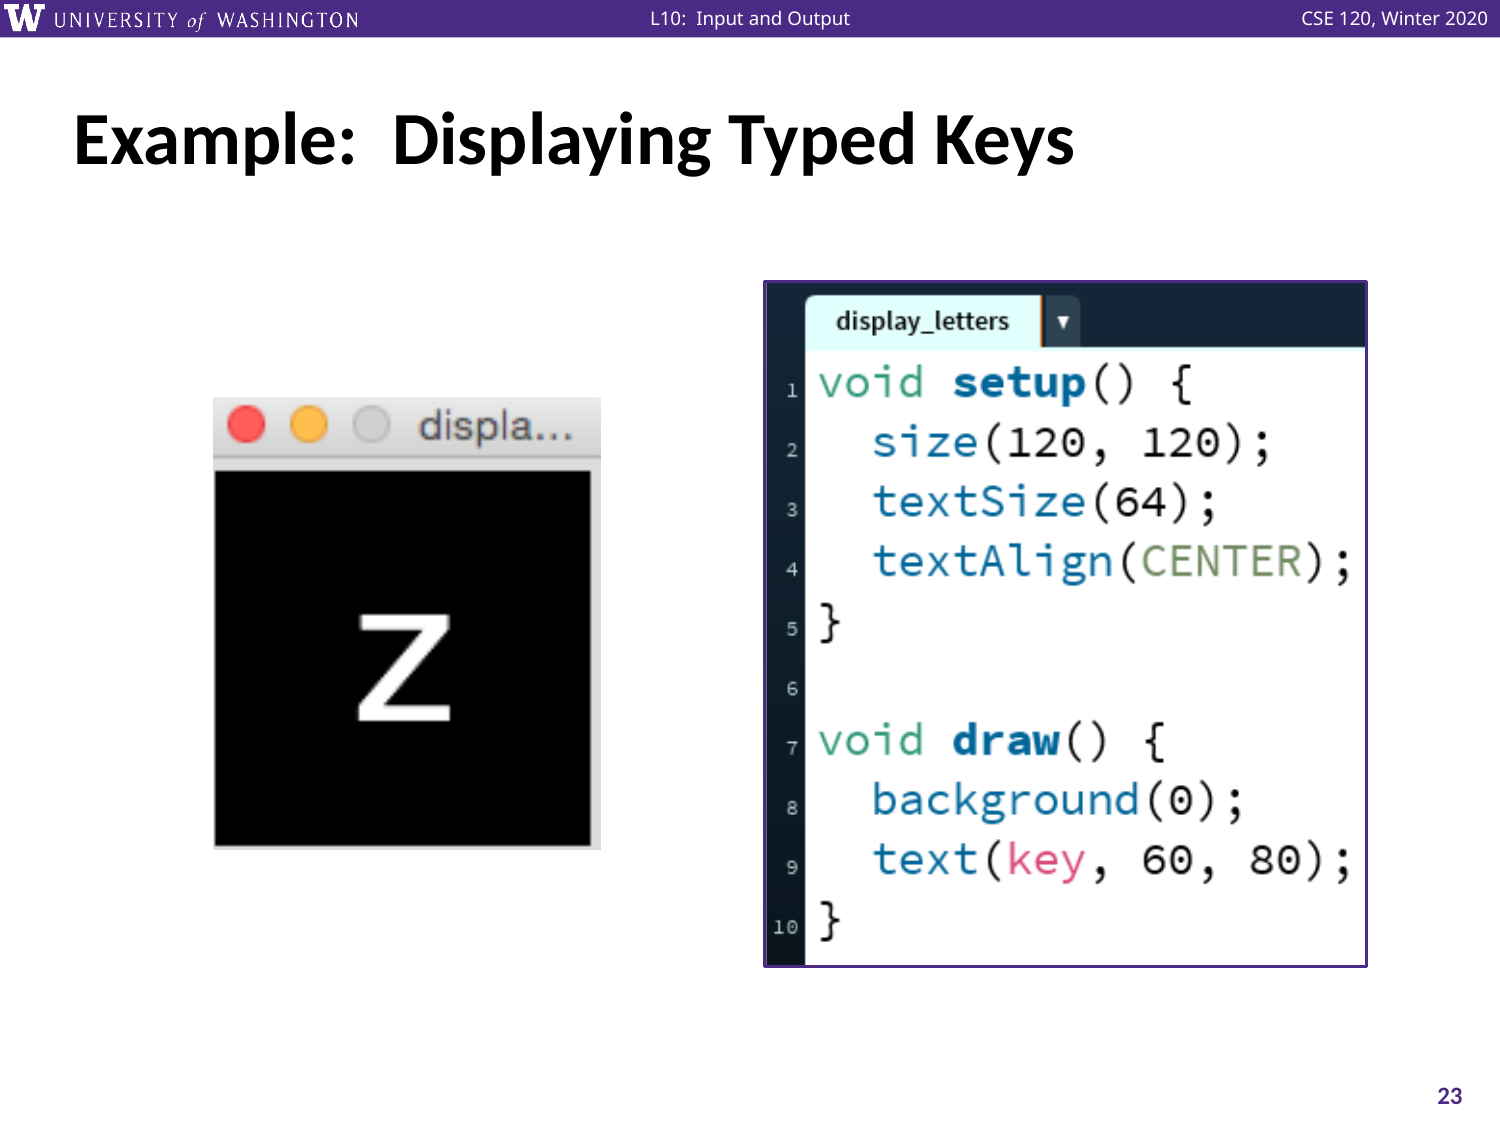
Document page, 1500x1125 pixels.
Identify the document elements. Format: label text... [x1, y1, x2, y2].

picture [4, 4, 358, 32]
slide_number 23 [1400, 1065, 1500, 1125]
picture [213, 397, 601, 850]
picture [766, 282, 1366, 965]
title Example: Displaying Typed Keys [58, 71, 1438, 198]
